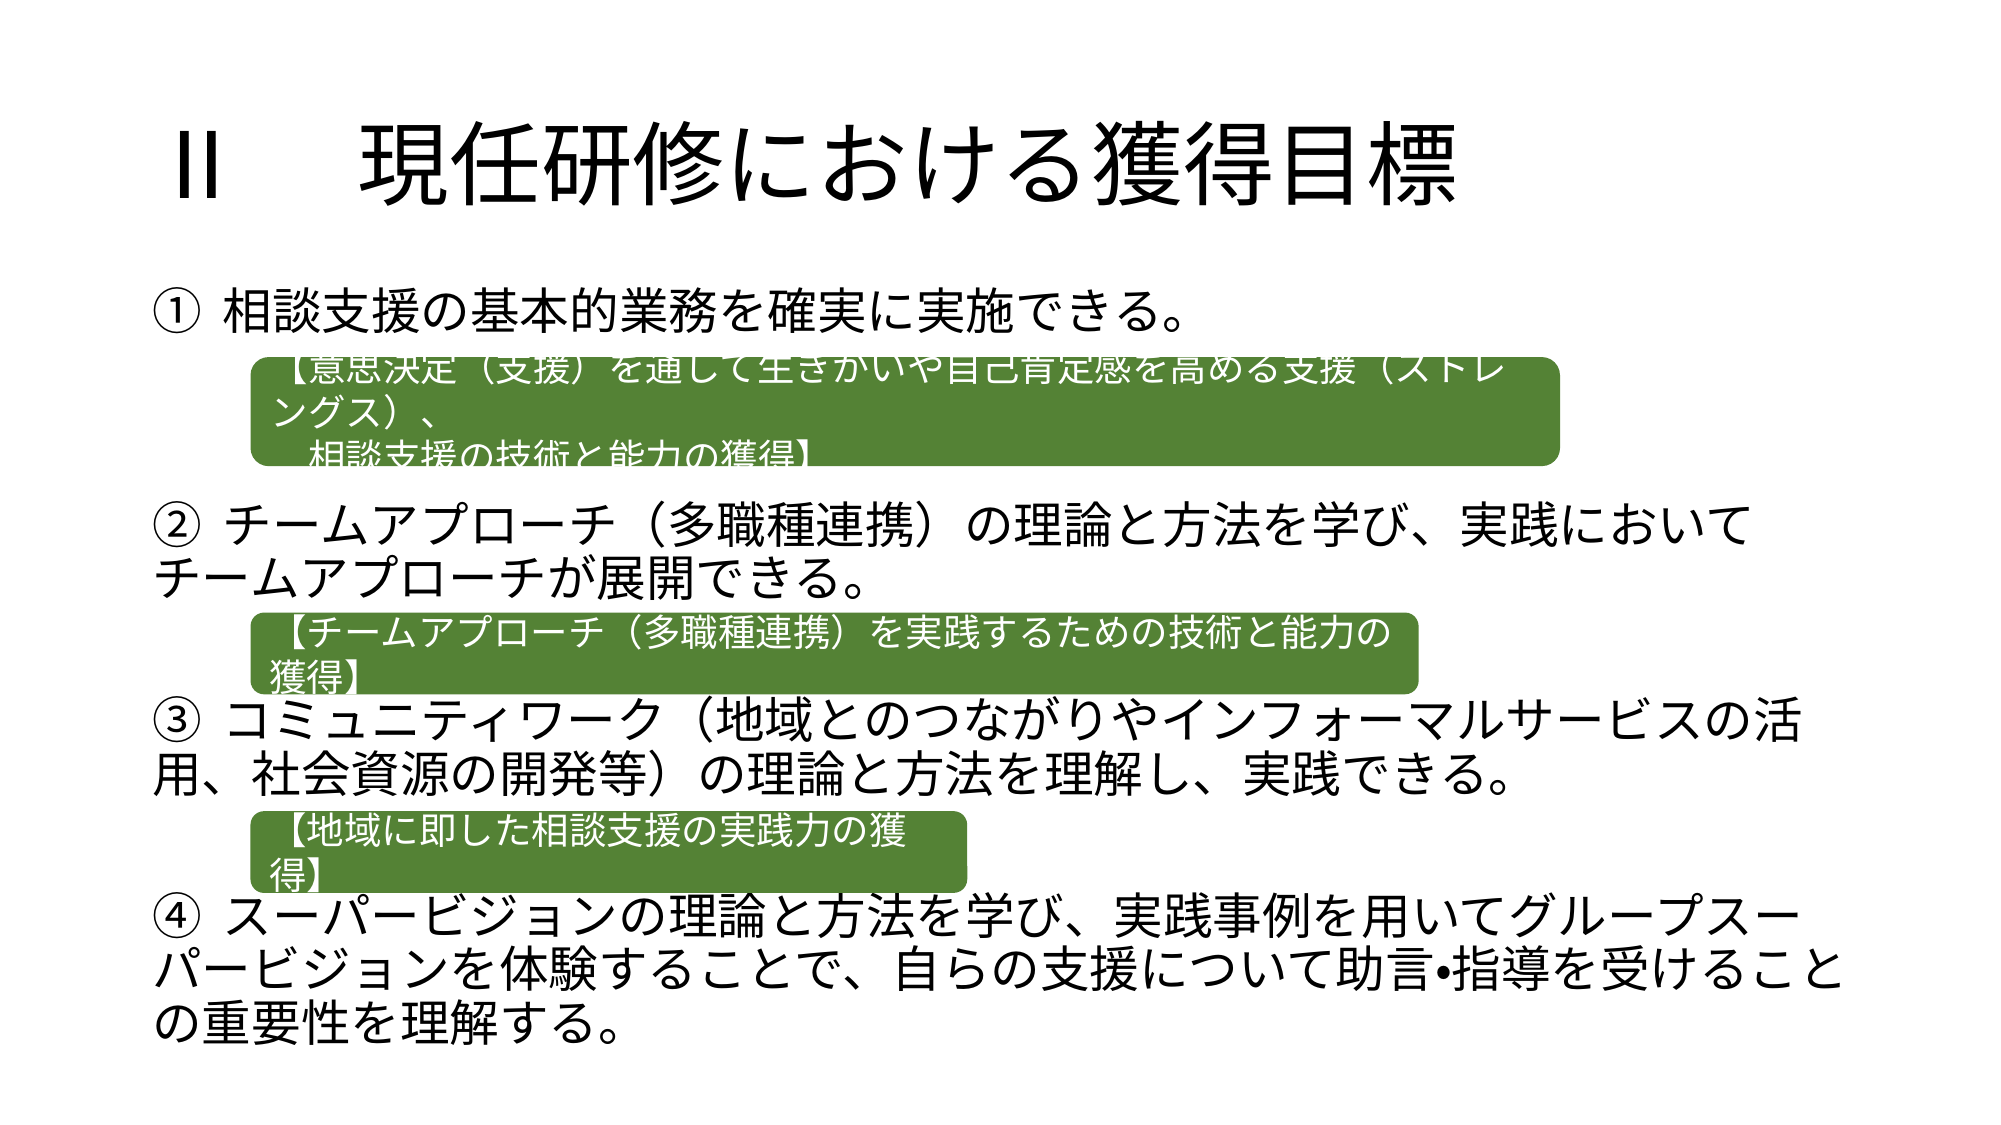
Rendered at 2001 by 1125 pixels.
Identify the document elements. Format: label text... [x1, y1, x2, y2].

title Ⅱ 現任研修における獲得目標 [137, 59, 1863, 278]
text_box 【意思決定（支援）を通して生きがいや自己肯定感を高める支援（ストレングス）、 相談支援の技術と能力の獲得】 [249, 356, 1561, 467]
text_box 【チームアプローチ（多職種連携）を実践するための技術と能力の獲得】 [249, 611, 1420, 695]
list ① 相談支援の基本的業務を確実に実施できる。 ② チームアプローチ（多職種連携）の理論と方法を学び、実践においてチームアプローチが展開できる。 ③ コミュニティワーク（地域とのつながりやインフォーマルサービスの活用、社会資源の開発等）の理論と方法を理解し、実践できる。 ④ スーパービジョンの理論と方法を学び、実践事例を用いてグループスーパービジョンを体験することで、自らの支援について助言・指導を受けることの重要性を理解する。 [137, 279, 1863, 1062]
text_box 【地域に即した相談支援の実践力の獲得】 [249, 810, 968, 894]
